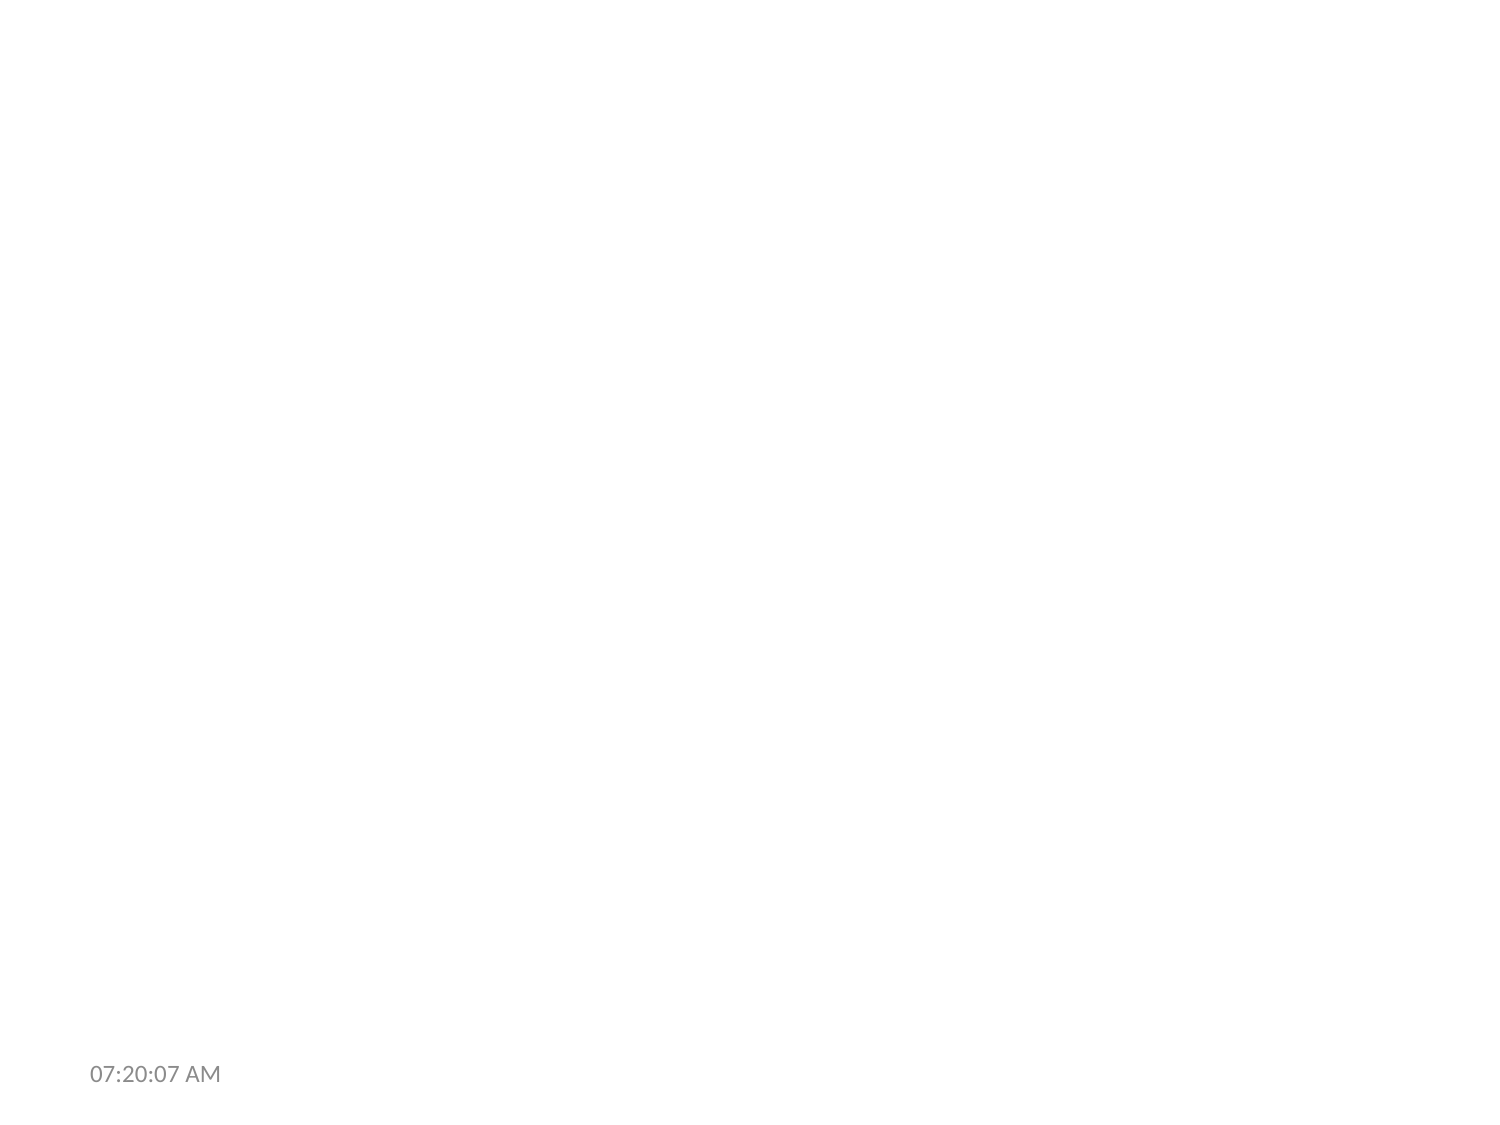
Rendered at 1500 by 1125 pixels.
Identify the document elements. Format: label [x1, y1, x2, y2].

slide_number [75, 1042, 425, 1103]
